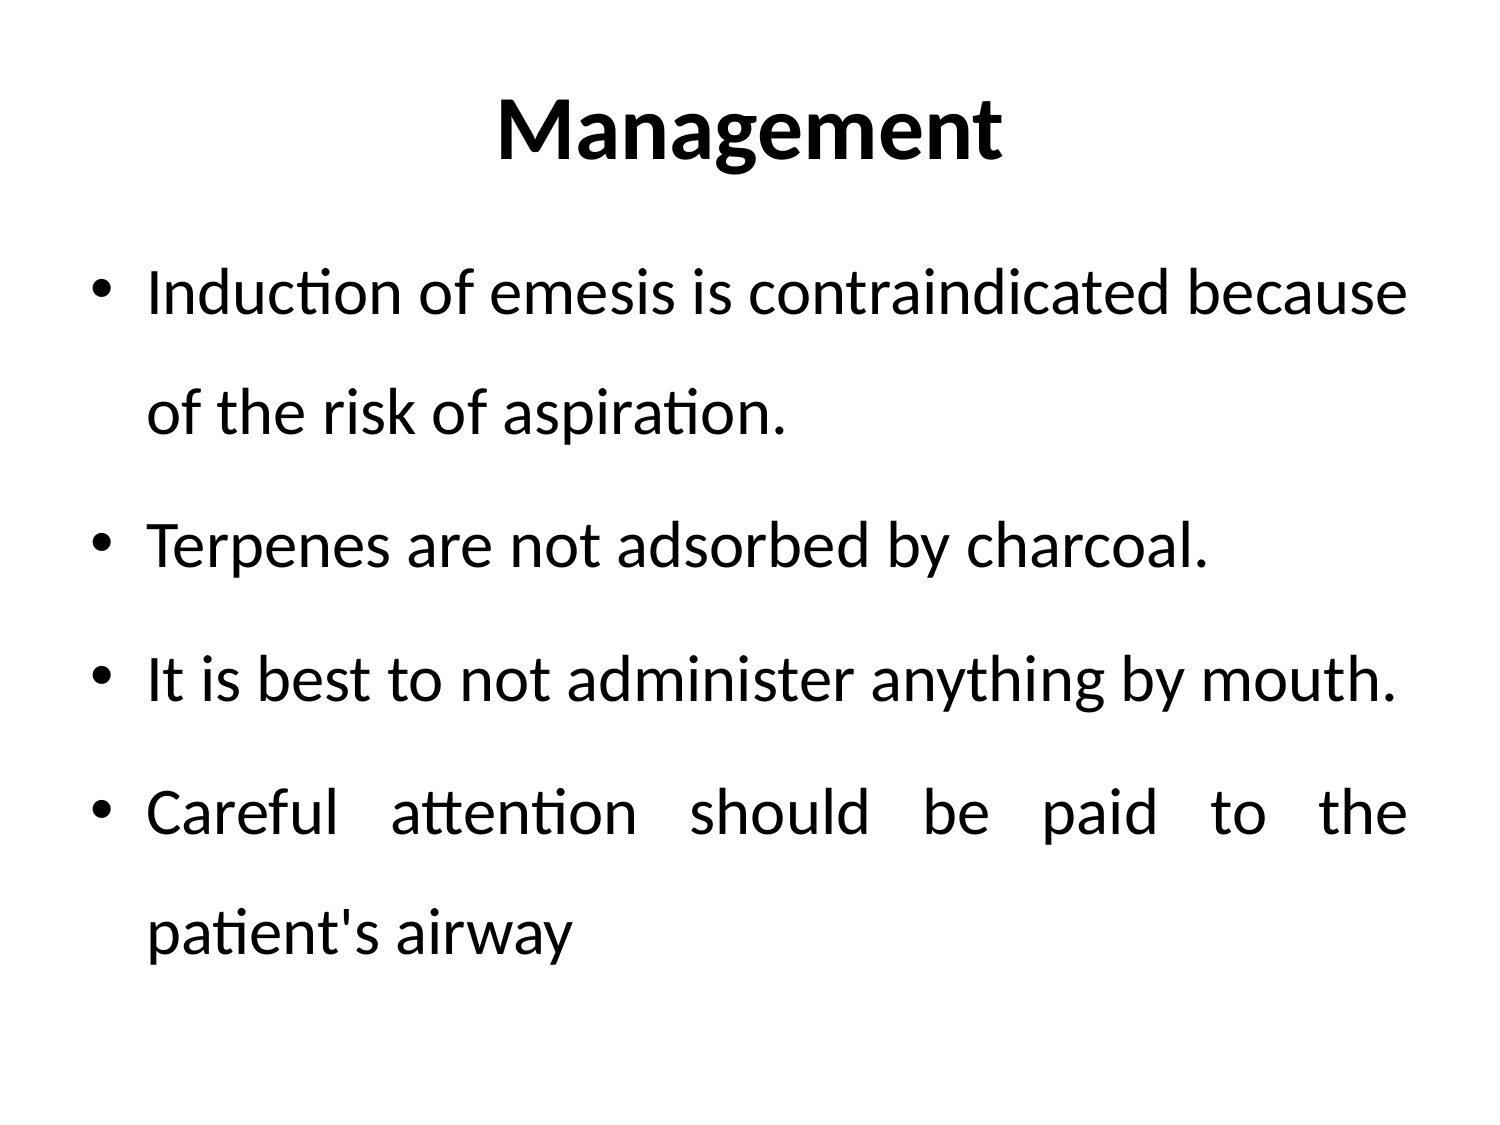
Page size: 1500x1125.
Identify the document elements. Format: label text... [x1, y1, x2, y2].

title Management [75, 45, 1425, 200]
list Induction of emesis is contraindicated because of the risk of aspiration. Terpenes are not adsorbed by charcoal. It is best to not administer anything by mouth. Careful attention should be paid to the patient's airway [75, 200, 1425, 1075]
